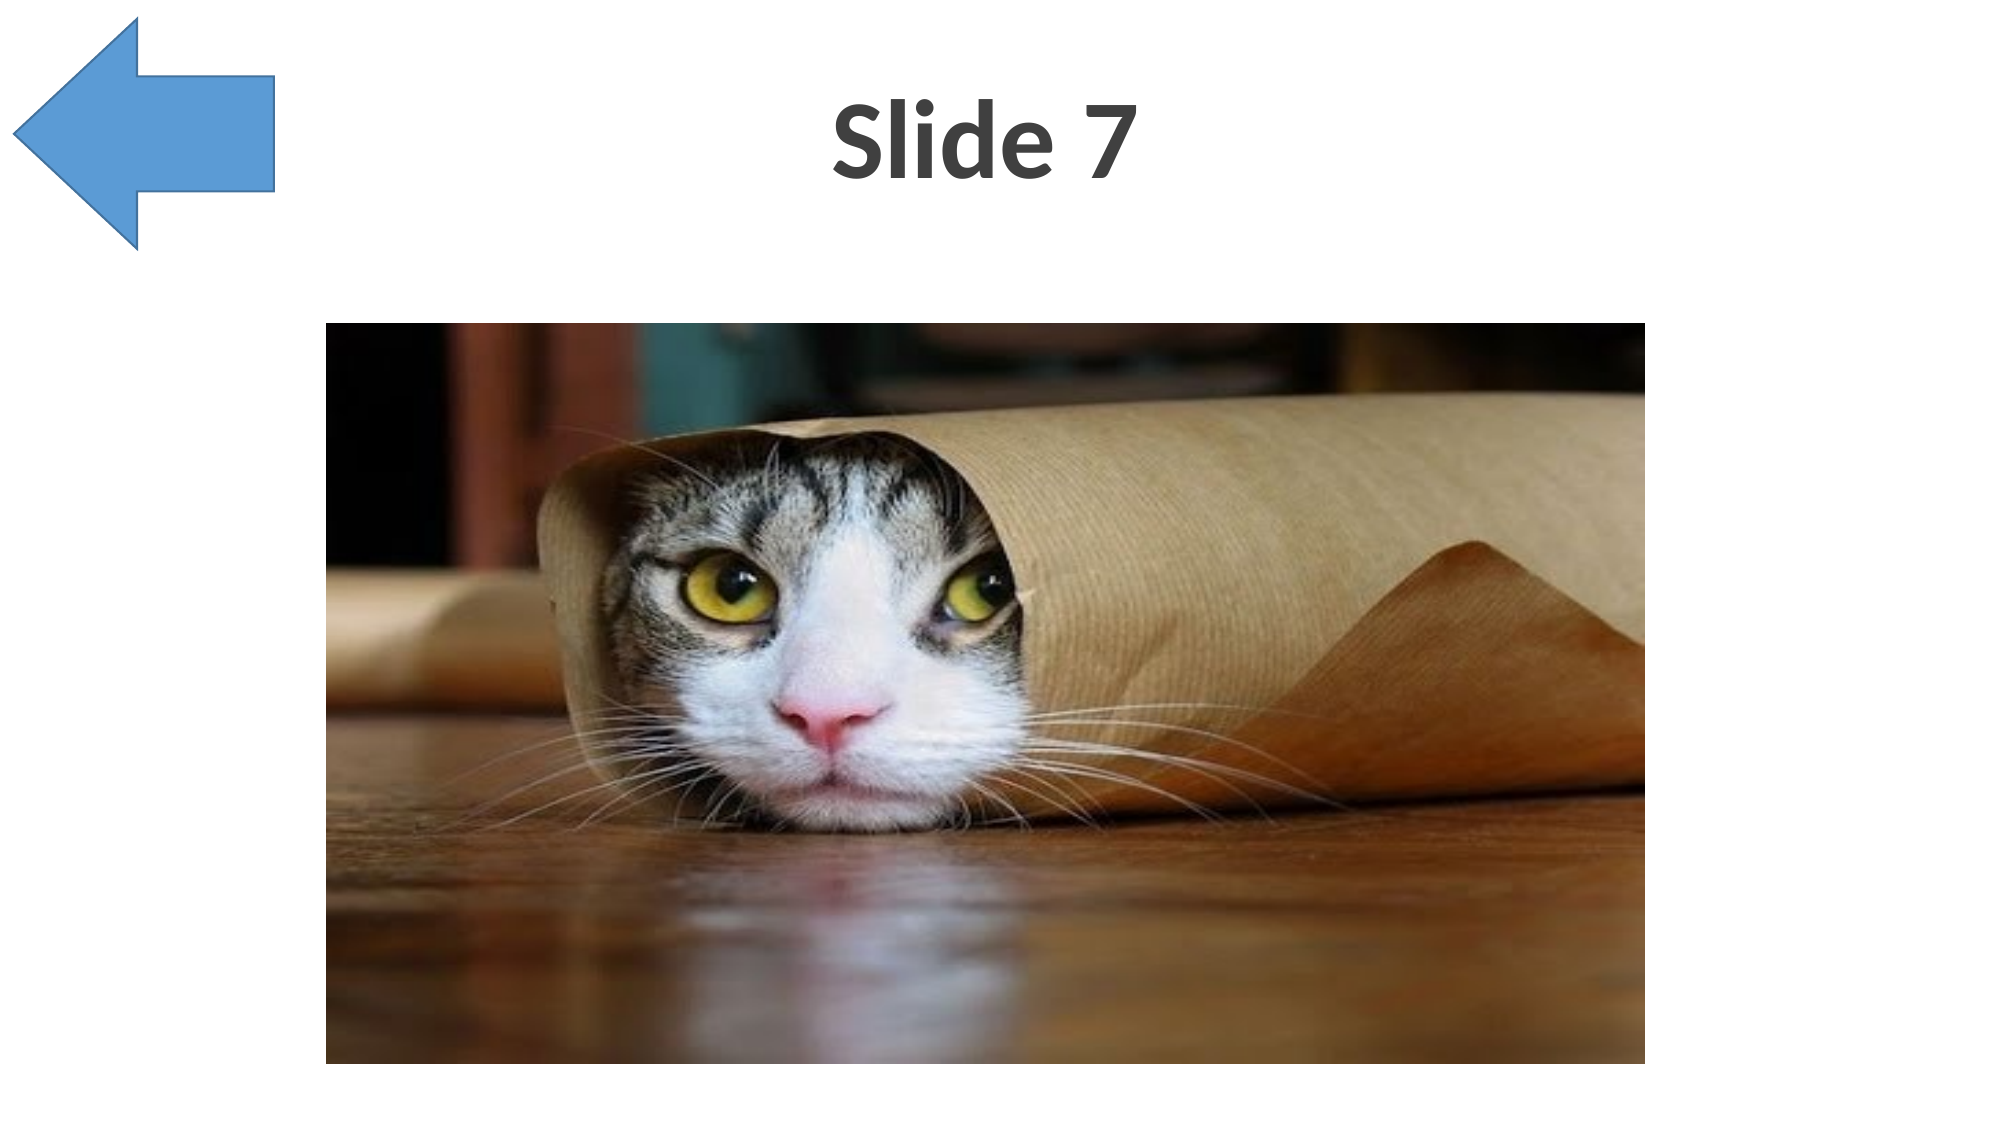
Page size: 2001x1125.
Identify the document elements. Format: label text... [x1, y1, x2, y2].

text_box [325, 322, 1646, 1065]
text_box Slide 7 [816, 58, 1155, 208]
text_box [12, 16, 275, 252]
